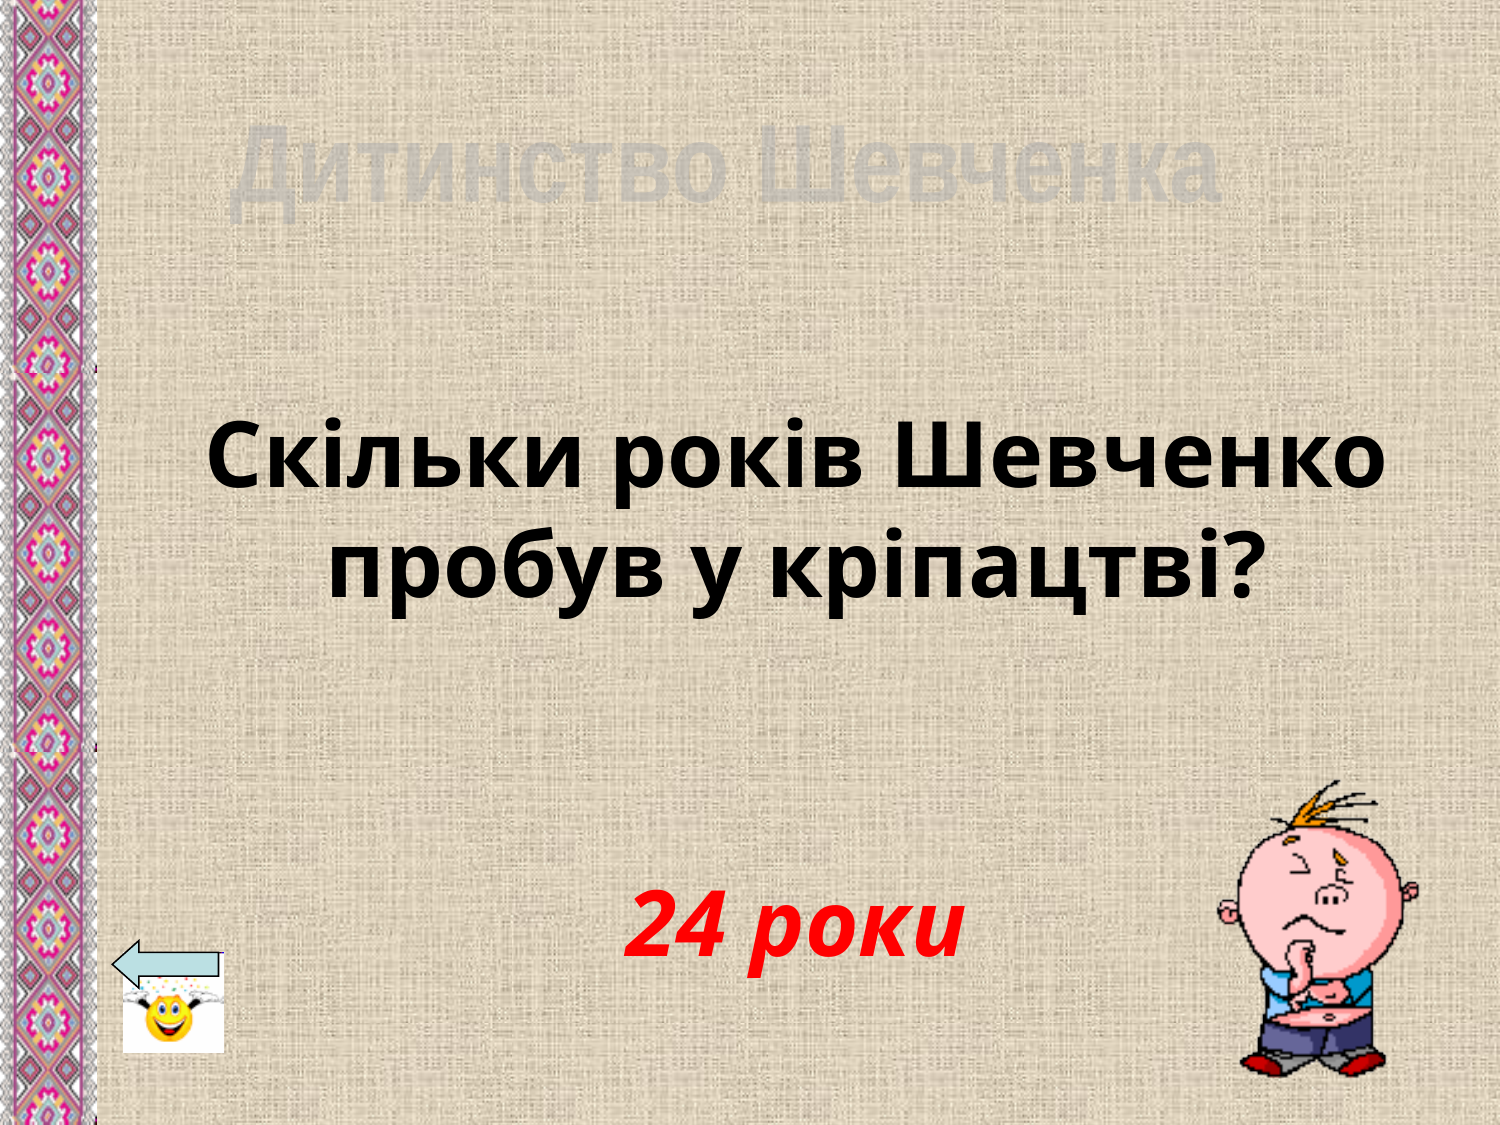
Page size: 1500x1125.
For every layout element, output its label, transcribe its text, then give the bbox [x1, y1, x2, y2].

text_box Скільки років Шевченко пробув у кріпацтві? [159, 385, 1435, 627]
picture [0, 0, 1500, 1125]
text_box [128, 940, 139, 950]
text_box [112, 959, 118, 970]
text_box 24 роки [159, 798, 1181, 1040]
